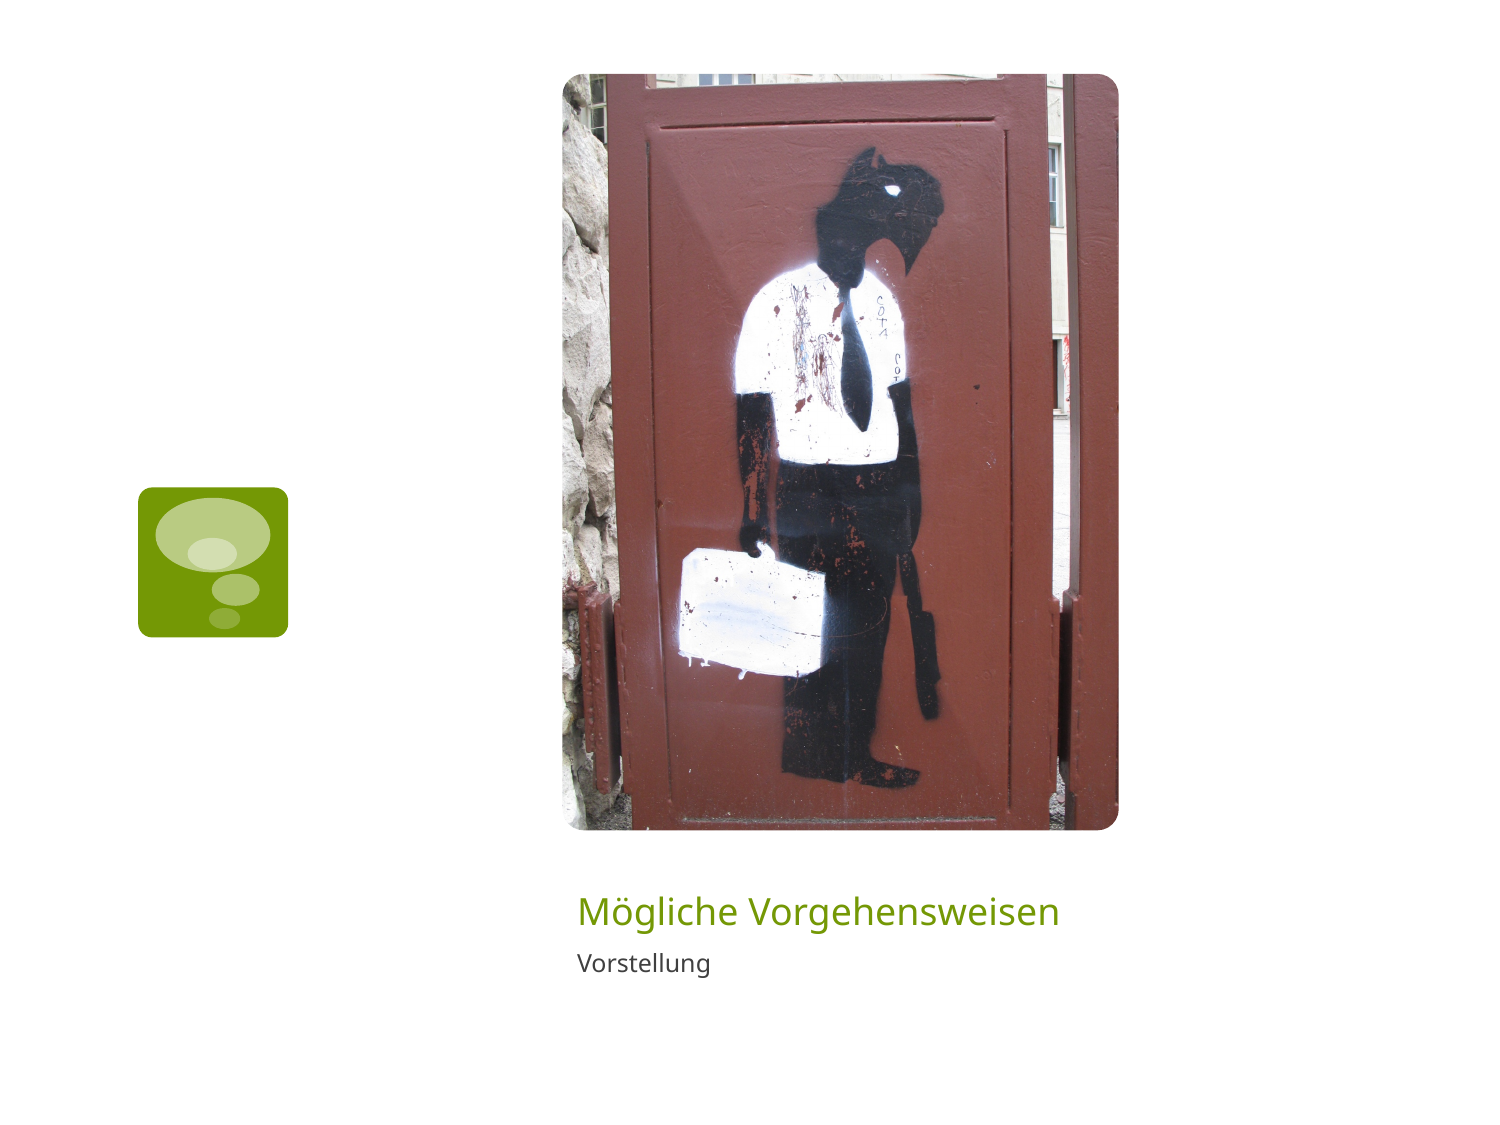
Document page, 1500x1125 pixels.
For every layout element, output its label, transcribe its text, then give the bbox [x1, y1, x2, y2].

title Mögliche Vorgehensweisen [562, 831, 1370, 940]
picture [561, 73, 1120, 831]
list Vorstellung [562, 940, 1370, 1044]
